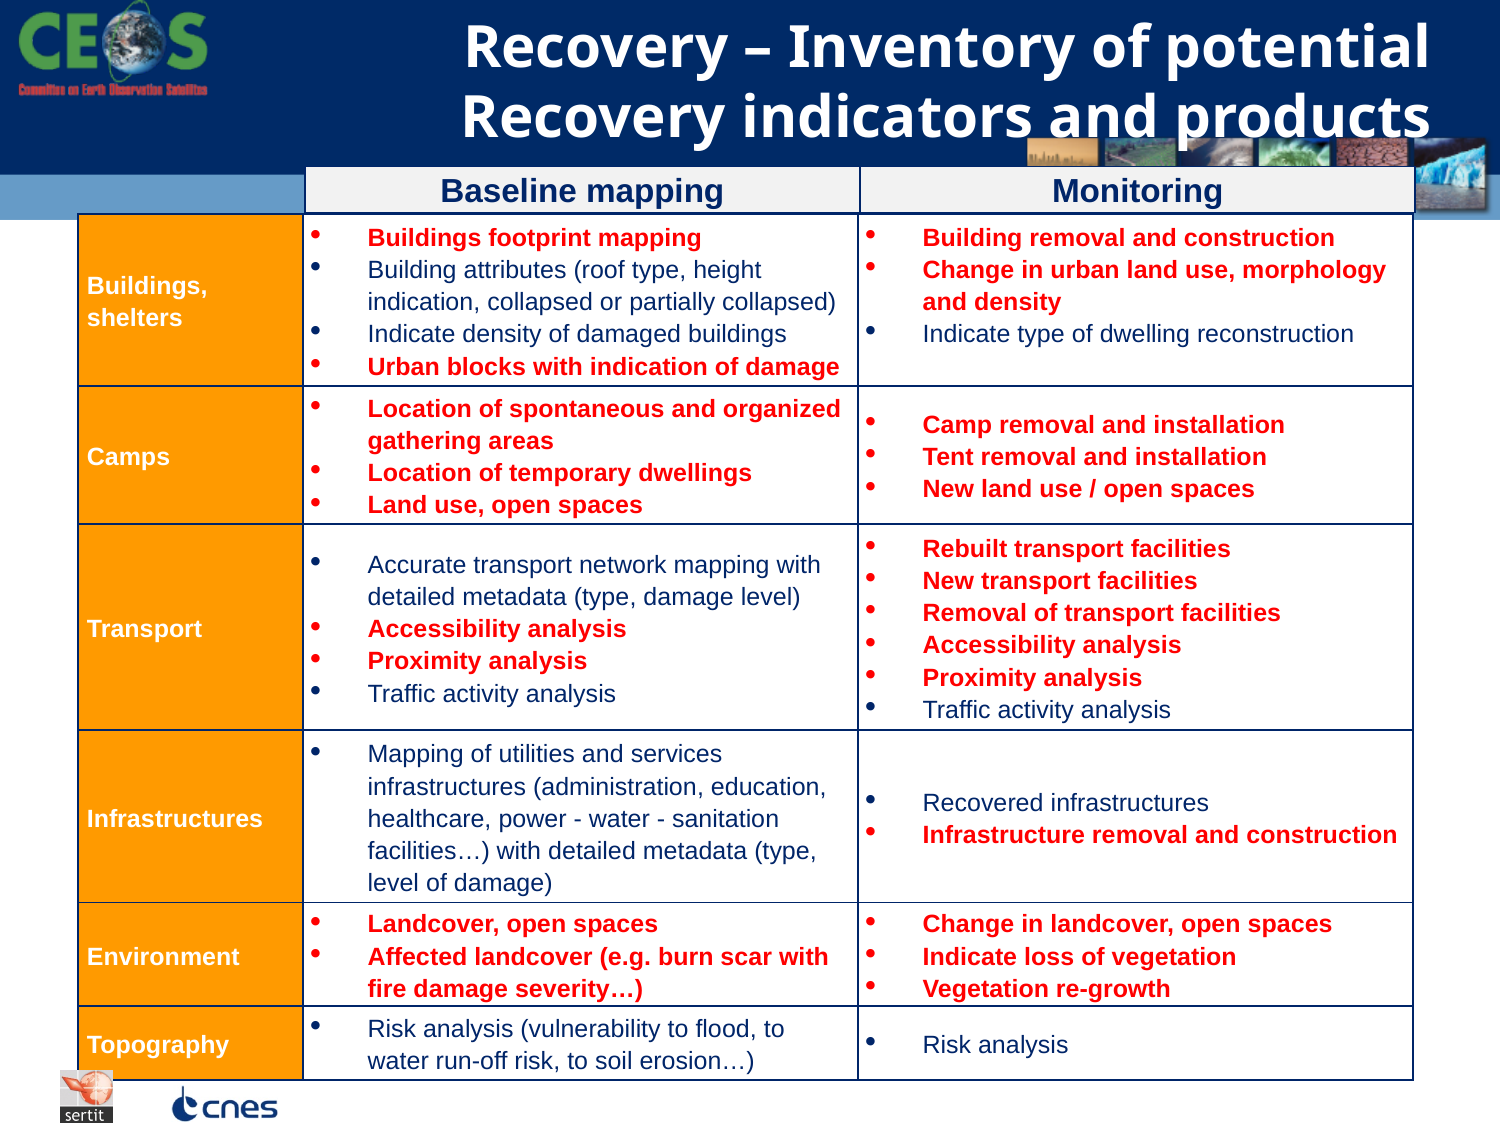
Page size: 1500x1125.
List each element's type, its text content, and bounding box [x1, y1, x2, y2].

table_cell Camps [79, 387, 302, 523]
table_cell Location of spontaneous and organized gathering areas Location of temporary dwellings Land use, open spaces [304, 387, 857, 523]
table_cell Mapping of utilities and services infrastructures (administration, education, healthcare, power - water - sanitation facilities…) with detailed metadata (type, level of damage) [304, 731, 857, 902]
table_header Buildings footprint mapping Building attributes (roof type, height indication, collapsed or partially collapsed) Indicate density of damaged buildings Urban blocks with indication of damage [304, 215, 857, 385]
table_header Baseline mapping [306, 167, 859, 212]
table_cell Recovered infrastructures Infrastructure removal and construction [859, 731, 1412, 902]
table_cell Change in landcover, open spaces Indicate loss of vegetation Vegetation re-growth [859, 903, 1412, 1005]
table_cell Risk analysis [859, 1007, 1412, 1079]
table_cell Rebuilt transport facilities New transport facilities Removal of transport facilities Accessibility analysis Proximity analysis Traffic activity analysis [859, 525, 1412, 729]
picture [0, 0, 1500, 220]
text_box Recovery – Inventory of potential Recovery indicators and products [247, 2, 1447, 157]
table_cell Camp removal and installation Tent removal and installation New land use / open spaces [859, 387, 1412, 523]
table_cell Landcover, open spaces Affected landcover (e.g. burn scar with fire damage severity…) [304, 903, 857, 1005]
table_cell Risk analysis (vulnerability to flood, to water run-off risk, to soil erosion…) [304, 1007, 857, 1079]
table_header Buildings, shelters [79, 215, 302, 385]
table_cell Topography [79, 1007, 302, 1079]
table_cell Transport [79, 525, 302, 729]
table_header Monitoring [861, 167, 1414, 212]
picture [170, 1085, 278, 1122]
table_header Building removal and construction Change in urban land use, morphology and density Indicate type of dwelling reconstruction [859, 215, 1412, 385]
table_cell Environment [79, 903, 302, 1005]
table_cell Infrastructures [79, 731, 302, 902]
picture [60, 1070, 113, 1123]
table_cell Accurate transport network mapping with detailed metadata (type, damage level) Accessibility analysis Proximity analysis Traffic activity analysis [304, 525, 857, 729]
